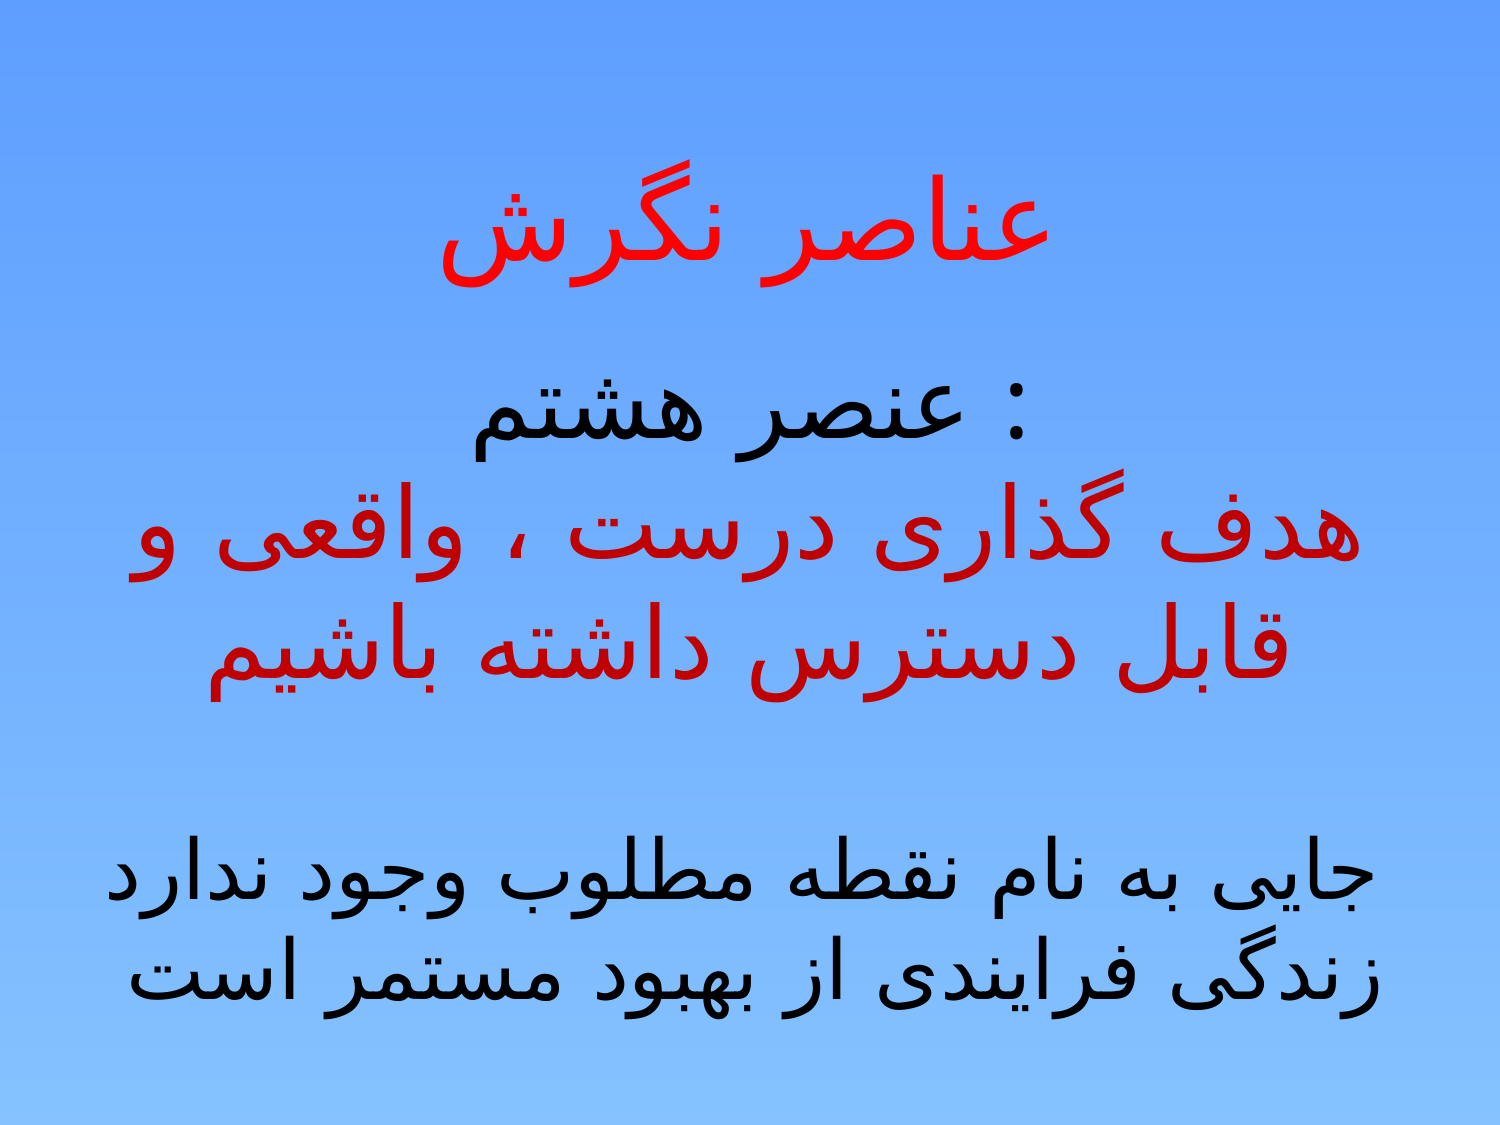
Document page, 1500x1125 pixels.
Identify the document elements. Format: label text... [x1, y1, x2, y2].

text_box جایی به نام نقطه مطلوب وجود ندارد زندگی فرایندی از بهبود مستمر است [90, 808, 1422, 1024]
text_box عناصر نگرش [422, 140, 1073, 291]
text_box عنصر هشتم : هدف گذاری درست ، واقعی و قابل دسترس داشته باشیم [23, 210, 1477, 706]
